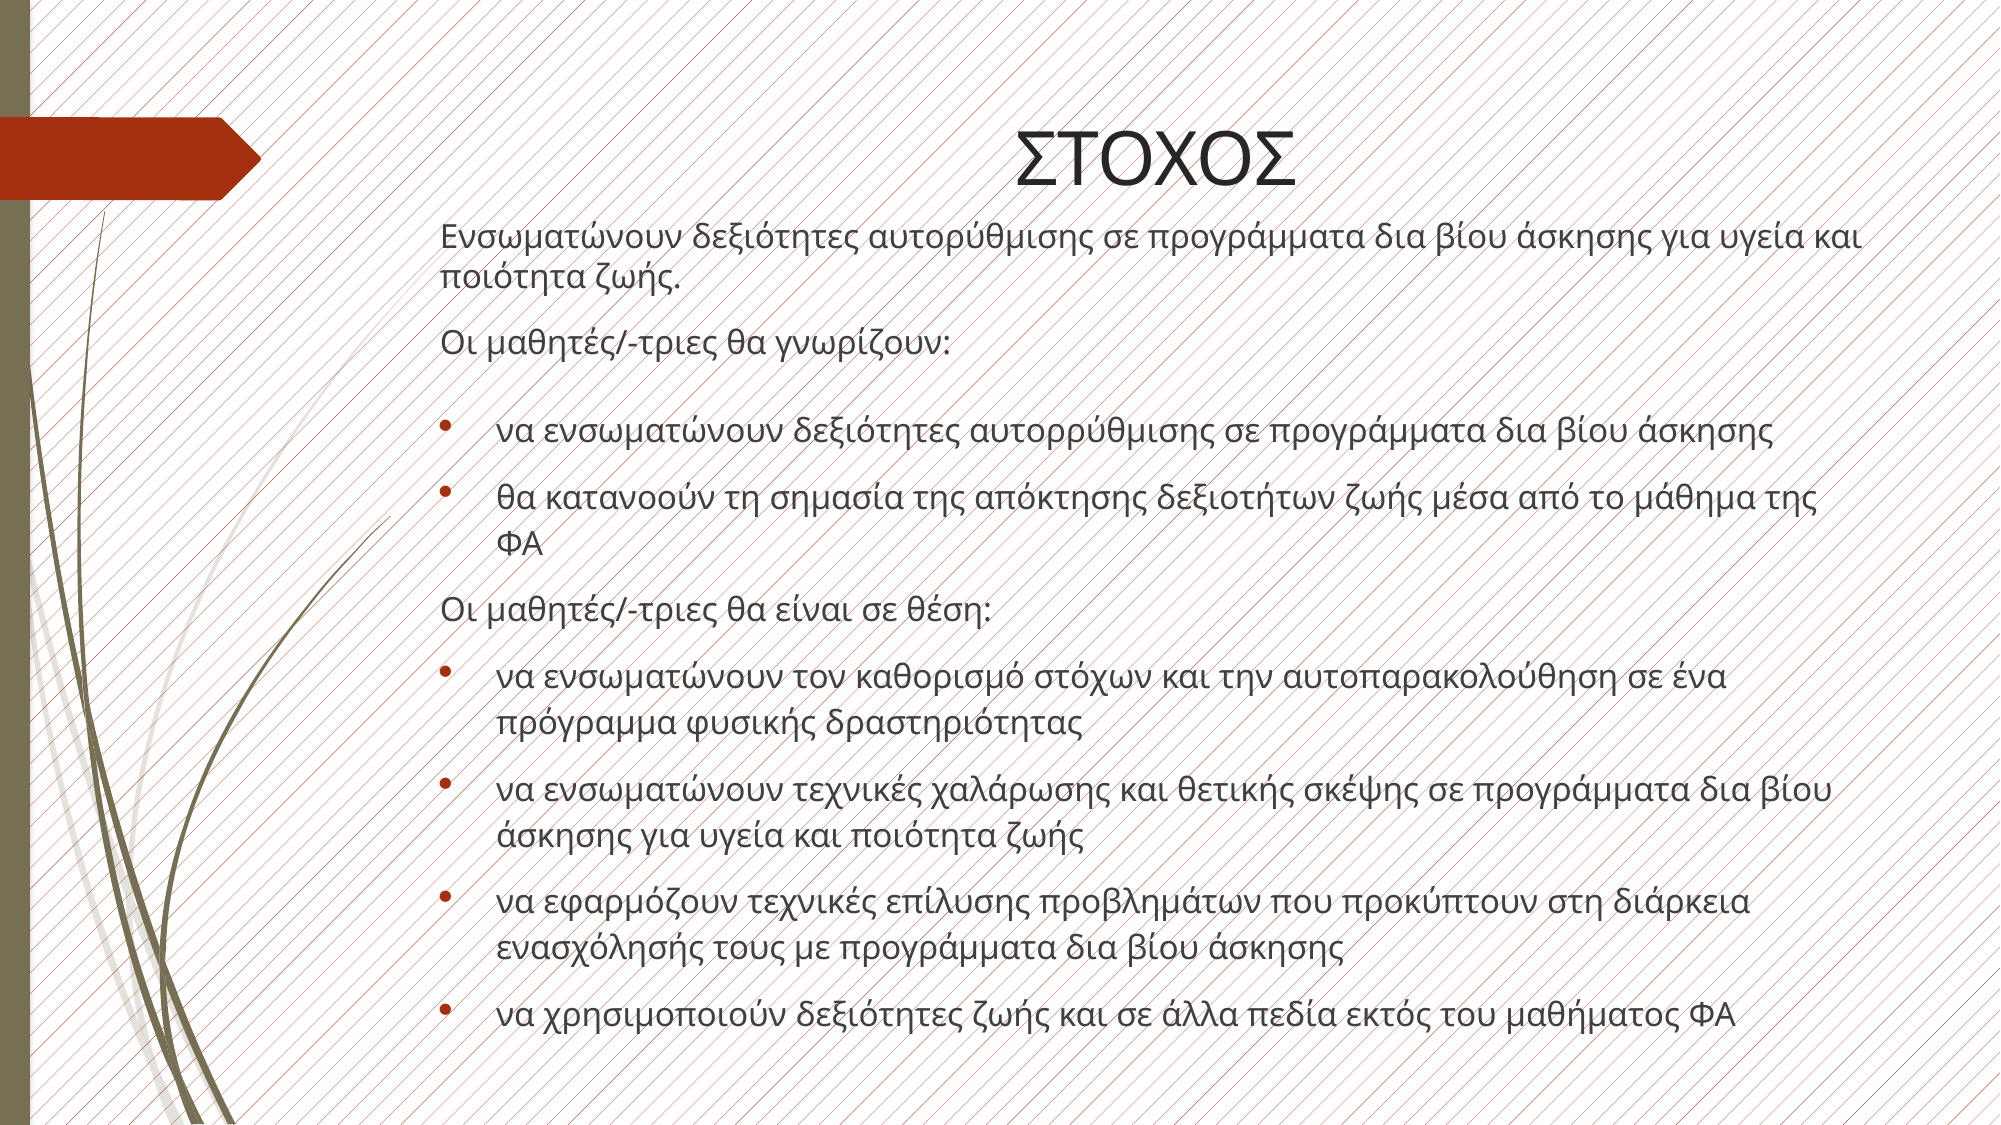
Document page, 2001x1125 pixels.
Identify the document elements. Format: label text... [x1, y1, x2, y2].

title ΣΤΟΧΟΣ [425, 102, 1888, 207]
list Ενσωματώνουν δεξιότητες αυτορύθμισης σε προγράμματα δια βίου άσκησης για υγεία και ποιότητα ζωής. Οι μαθητές/-τριες θα γνωρίζουν: να ενσωματώνουν δεξιότητες αυτορρύθμισης σε προγράμματα δια βίου άσκησης θα κατανοούν τη σημασία της απόκτησης δεξιοτήτων ζωής μέσα από το μάθημα της ΦΑ Οι μαθητές/-τριες θα είναι σε θέση: να ενσωματώνουν τον καθορισμό στόχων και την αυτοπαρακολούθηση σε ένα πρόγραμμα φυσικής δραστηριότητας να ενσωματώνουν τεχνικές χαλάρωσης και θετικής σκέψης σε προγράμματα δια βίου άσκησης για υγεία και ποιότητα ζωής να εφαρμόζουν τεχνικές επίλυσης προβλημάτων που προκύπτουν στη διάρκεια ενασχόλησής τους με προγράμματα δια βίου άσκησης να χρησιμοποιούν δεξιότητες ζωής και σε άλλα πεδία εκτός του μαθήματος ΦΑ [424, 207, 1888, 1066]
